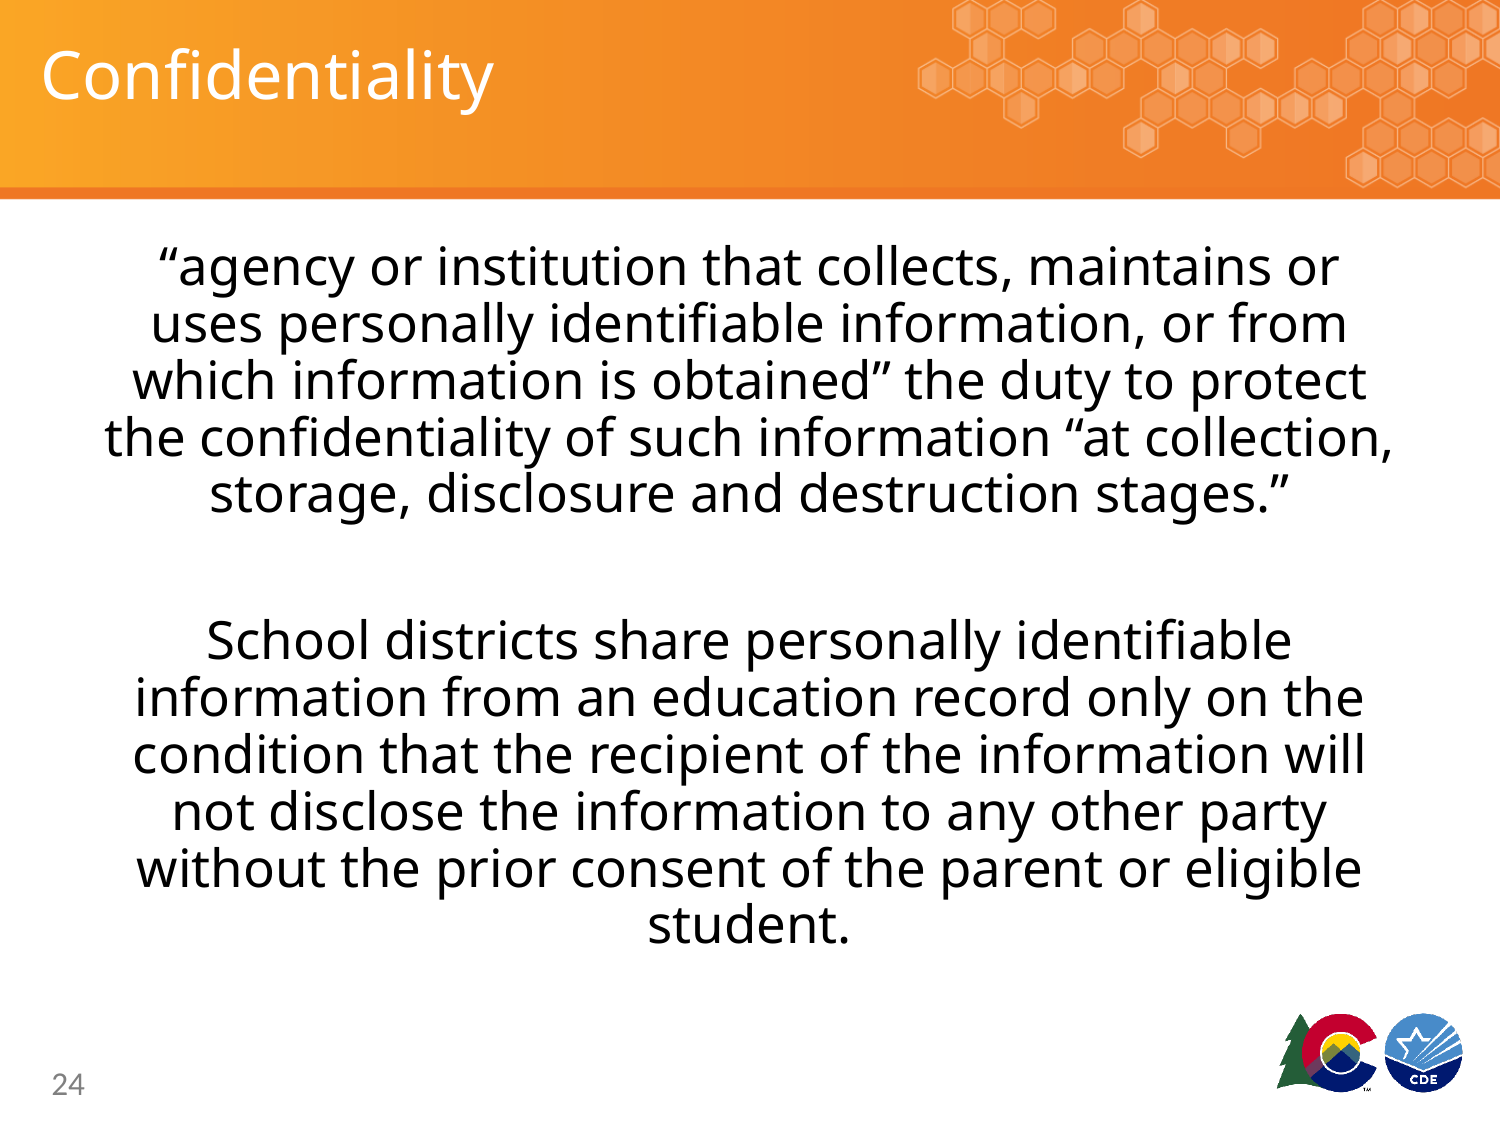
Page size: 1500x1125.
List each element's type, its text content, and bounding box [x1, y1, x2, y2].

picture [0, 0, 1500, 200]
slide_number 24 [36, 1054, 375, 1115]
title Confidentiality [40, 41, 1038, 166]
list “agency or institution that collects, maintains or uses personally identifiable information, or from which information is obtained” the duty to protect the confidentiality of such information “at collection, storage, disclosure and destruction stages.” School districts share personally identifiable information from an education record only on the condition that the recipient of the information will not disclose the information to any other party without the prior consent of the parent or eligible student. [103, 239, 1397, 1002]
picture [1275, 1012, 1463, 1093]
